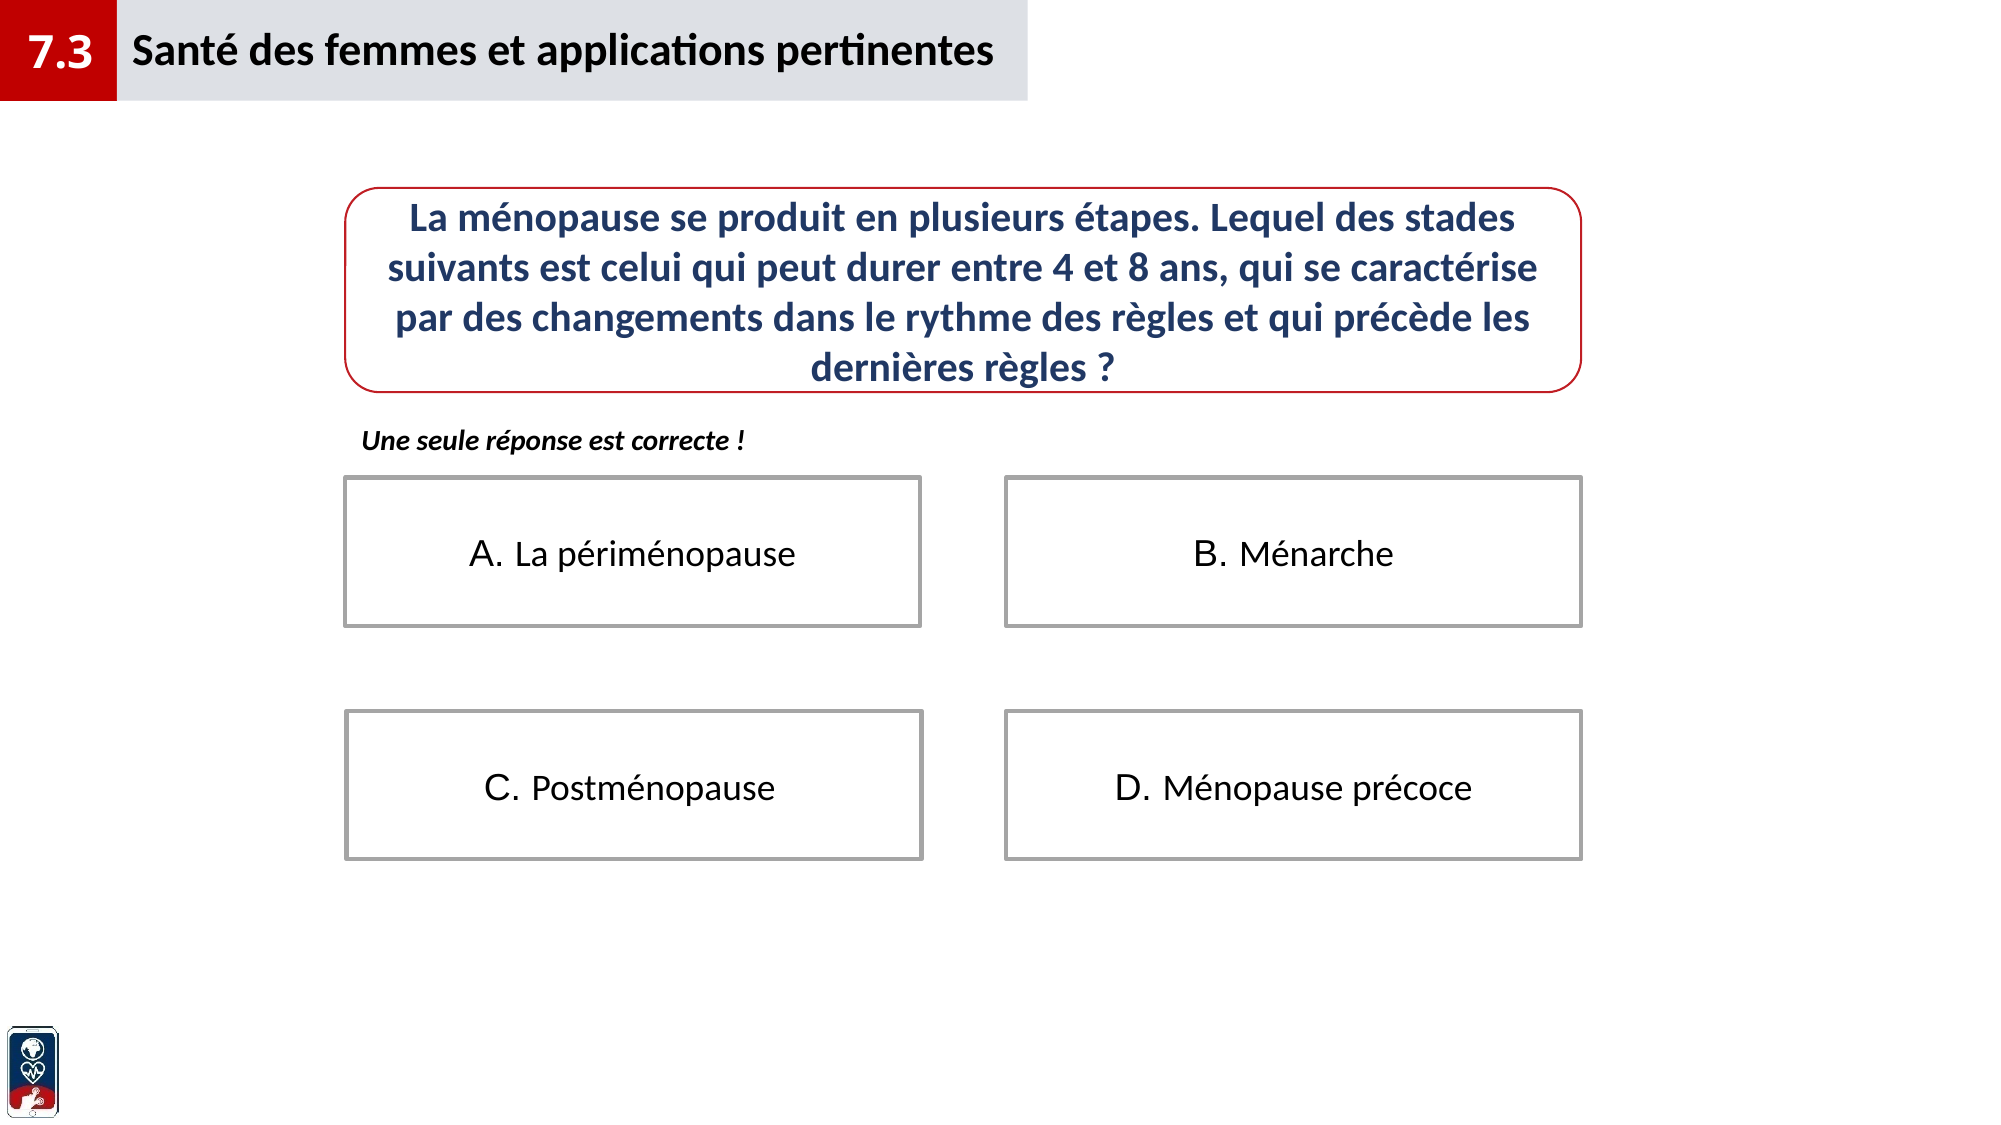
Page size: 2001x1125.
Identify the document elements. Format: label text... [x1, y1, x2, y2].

text_box B. Ménarche [1004, 475, 1583, 628]
text_box La ménopause se produit en plusieurs étapes. Lequel des stades suivants est celui qui peut durer entre 4 et 8 ans, qui se caractérise par des changements dans le rythme des règles et qui précède les dernières règles ? [345, 187, 1582, 393]
text_box 7.3 [13, 14, 117, 86]
text_box [0, 0, 116, 101]
text_box D. Ménopause précoce [1004, 709, 1583, 861]
text_box Santé des femmes et applications pertinentes [116, 0, 1028, 101]
text_box A. La périménopause [343, 475, 922, 628]
picture [7, 1026, 59, 1118]
text_box C. Postménopause [344, 709, 924, 861]
text_box Une seule réponse est correcte ! [346, 413, 1007, 464]
